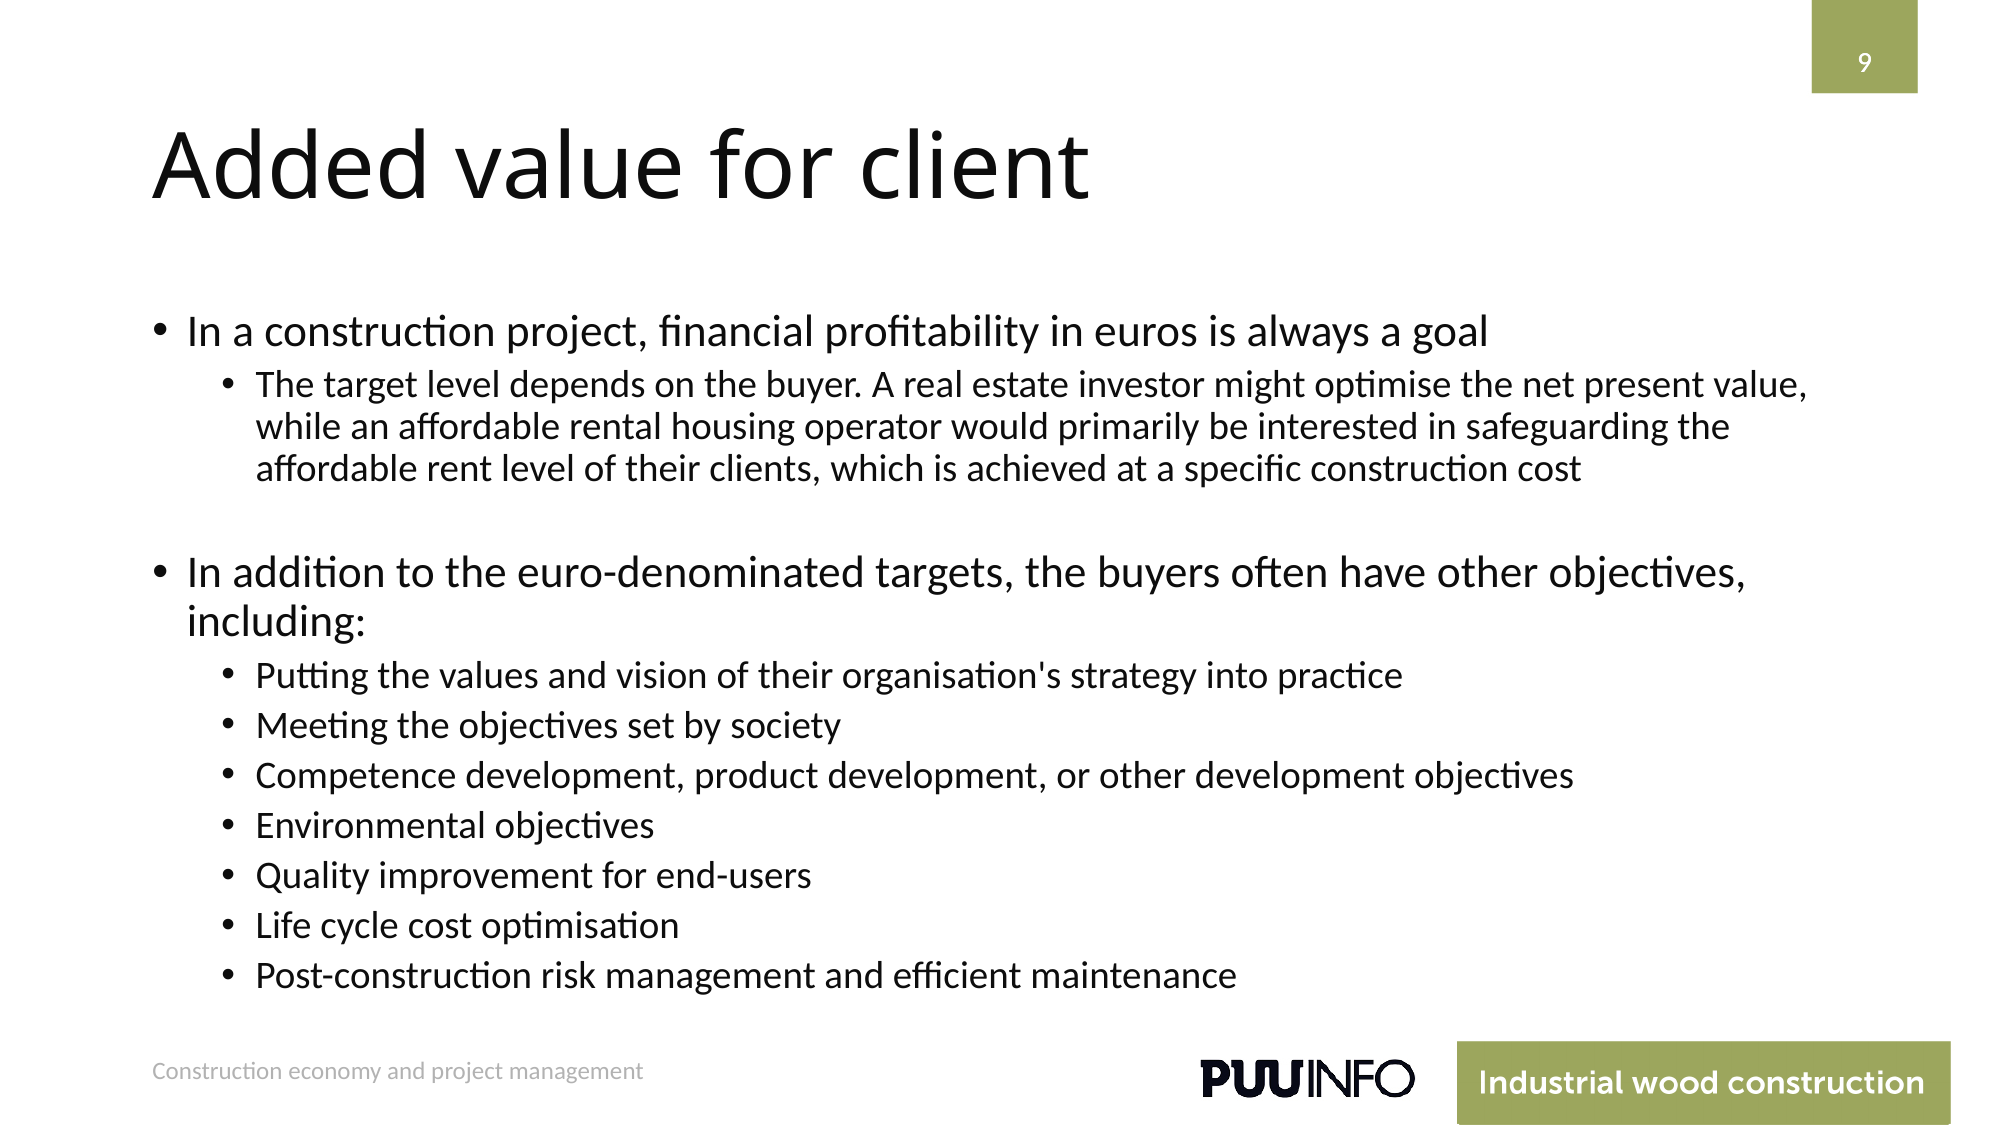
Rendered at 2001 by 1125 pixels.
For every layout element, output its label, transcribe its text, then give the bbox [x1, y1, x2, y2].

picture [0, 0, 2000, 1125]
footer Construction economy and project management [137, 1039, 813, 1100]
slide_number 9 [1811, 29, 1918, 93]
list In a construction project, financial profitability in euros is always a goal The target level depends on the buyer. A real estate investor might optimise the net present value, while an affordable rental housing operator would primarily be interested in safeguarding the affordable rent level of their clients, which is achieved at a specific construction cost In addition to the euro-denominated targets, the buyers often have other objectives, including: Putting the values and vision of their organisation's strategy into practice Meeting the objectives set by society Competence development, product development, or other development objectives Environmental objectives Quality improvement for end-users Life cycle cost optimisation Post-construction risk management and efficient maintenance [137, 299, 1863, 1014]
title Added value for client [137, 59, 1863, 278]
